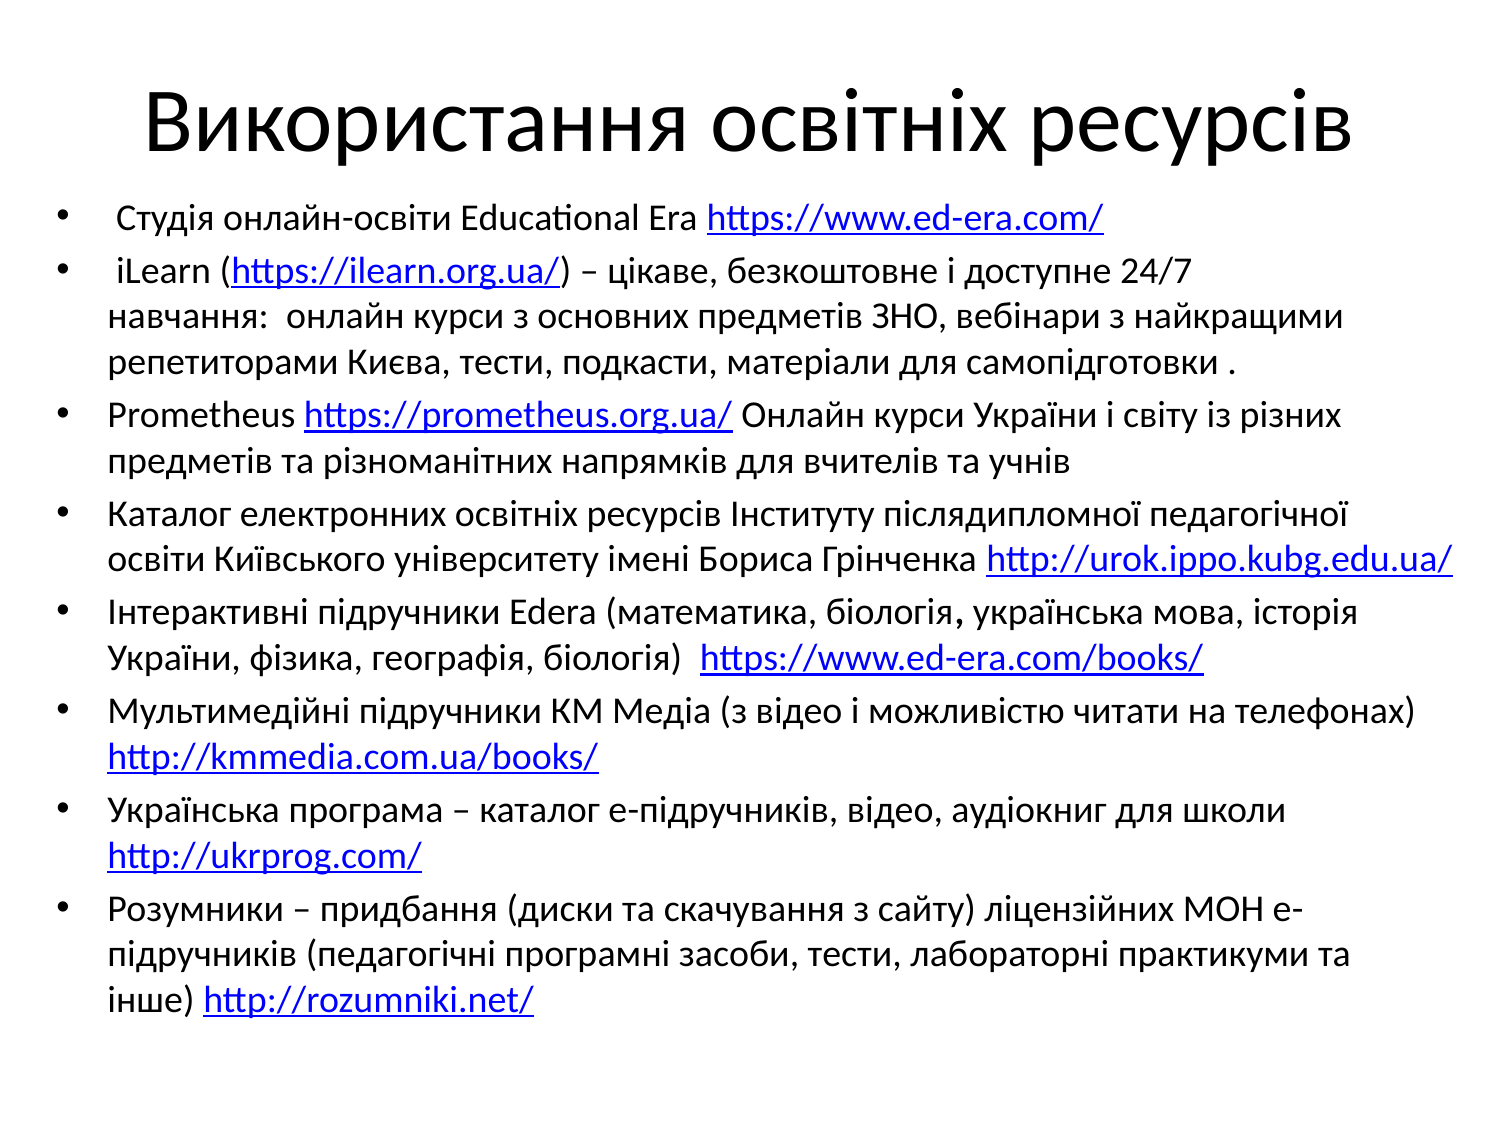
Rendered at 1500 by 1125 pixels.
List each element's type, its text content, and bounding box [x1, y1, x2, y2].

title Використання освітніх ресурсів [75, 45, 1425, 184]
list Студія онлайн-освіти Educational Era https://www.ed-era.com/ iLearn (https://ilearn.org.ua/) – цікаве, безкоштовне і доступне 24/7 навчання: онлайн курси з основних предметів ЗНО, вебінари з найкращими репетиторами Києва, тести, подкасти, матеріали для самопідготовки . Prometheus https://prometheus.org.ua/ Онлайн курси України і світу із різних предметів та різноманітних напрямків для вчителів та учнів Каталог електронних освітніх ресурсів Інституту післядипломної педагогічної освіти Київського університету імені Бориса Грінченка http://urok.ippo.kubg.edu.ua/ Інтерактивні підручники Edera (математика, біологія, українська мова, історія України, фізика, географія, біологія) https://www.ed-era.com/books/ Мультимедійні підручники КМ Медіа (з відео і можливістю читати на телефонах) http://kmmedia.com.ua/books/ Українська програма – каталог е-підручників, відео, аудіокниг для школи http://ukrprog.com/ Розумники – придбання (диски та скачування з сайту) ліцензійних МОН е-підручників (педагогічні програмні засоби, тести, лабораторні практикуми та інше) http://rozumniki.net/ [41, 184, 1471, 1071]
